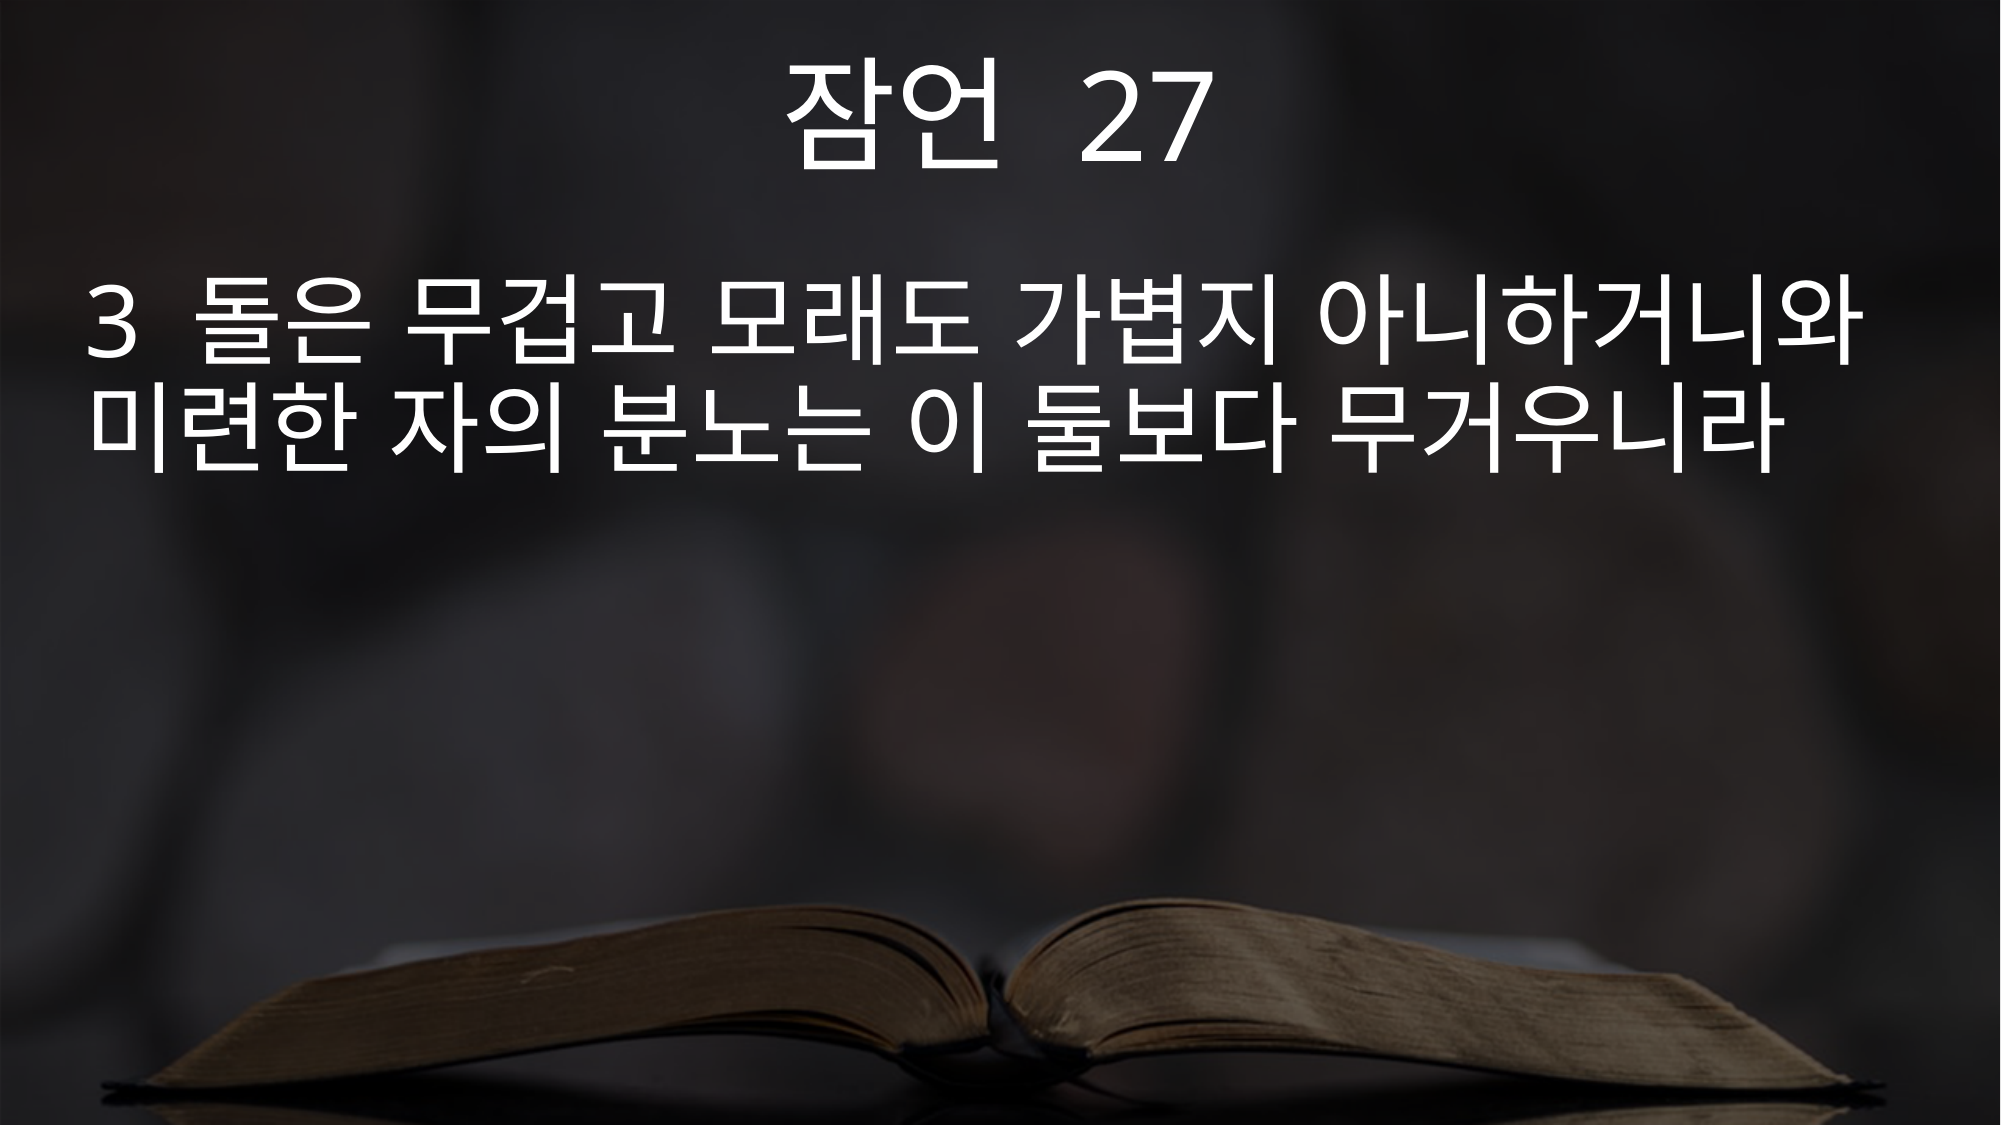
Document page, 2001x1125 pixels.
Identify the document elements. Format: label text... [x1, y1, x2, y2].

footer 잠언 27 [0, 32, 2000, 192]
list 3 돌은 무겁고 모래도 가볍지 아니하거니와 미련한 자의 분노는 이 둘보다 무거우니라 [69, 263, 1953, 423]
picture [0, 0, 2001, 1125]
